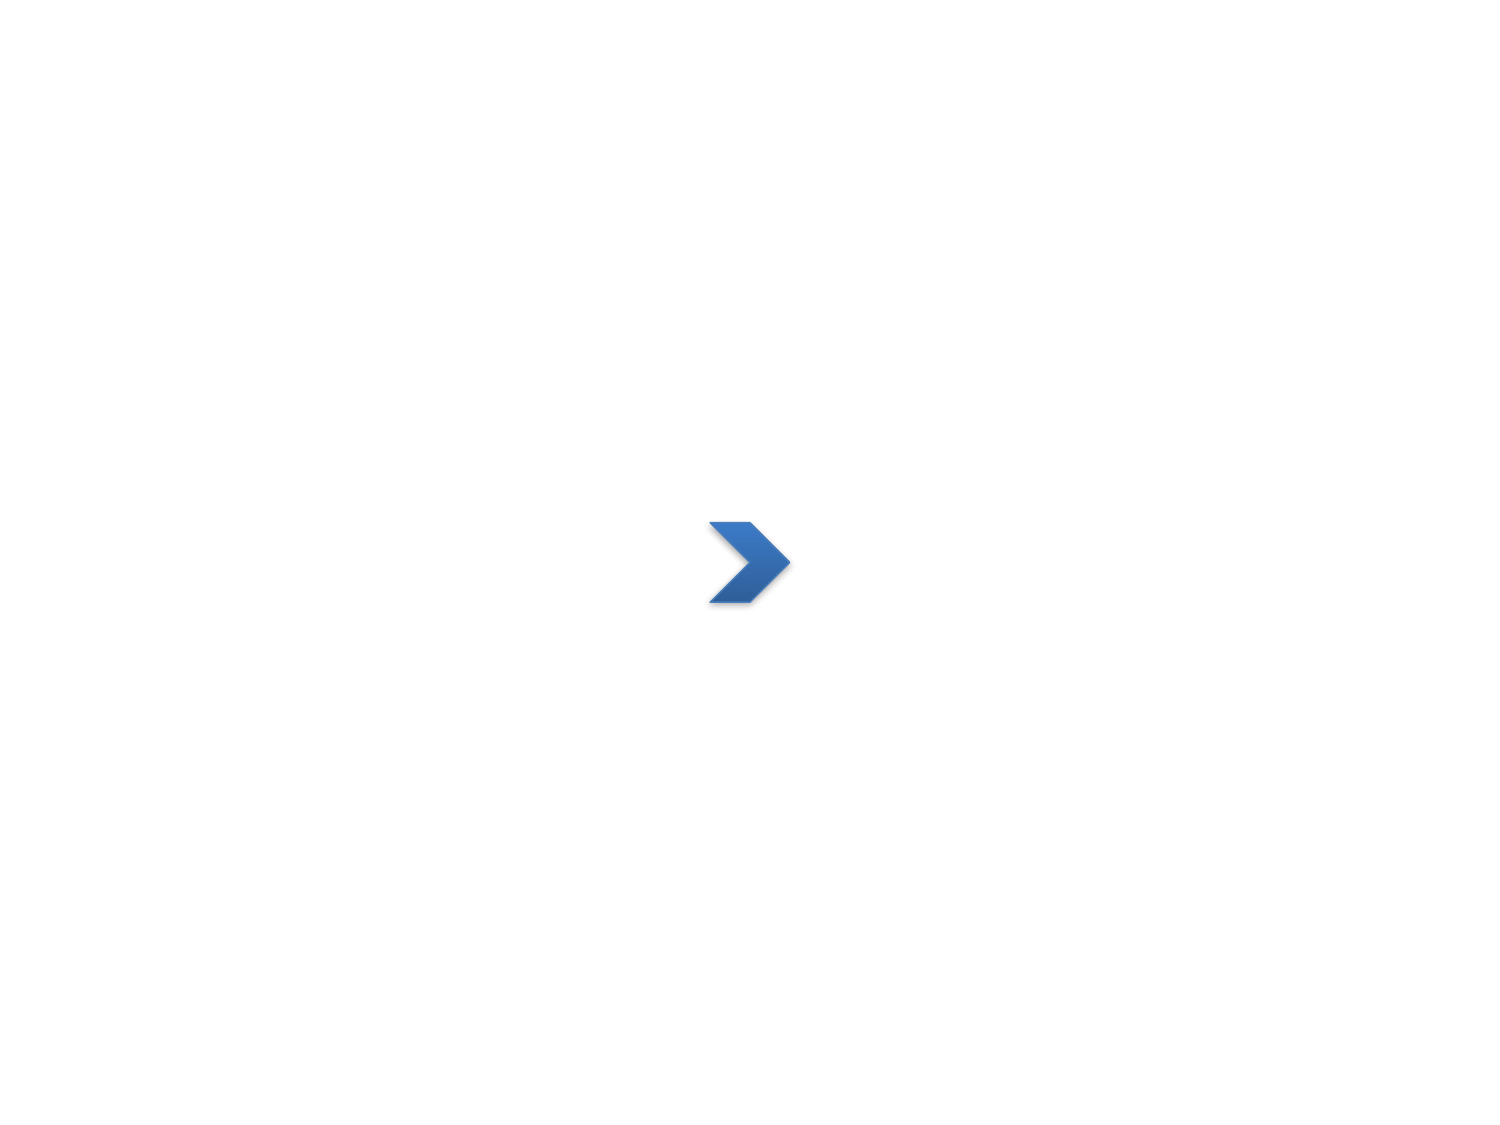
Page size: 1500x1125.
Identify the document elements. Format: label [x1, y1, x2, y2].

text_box [709, 521, 791, 603]
